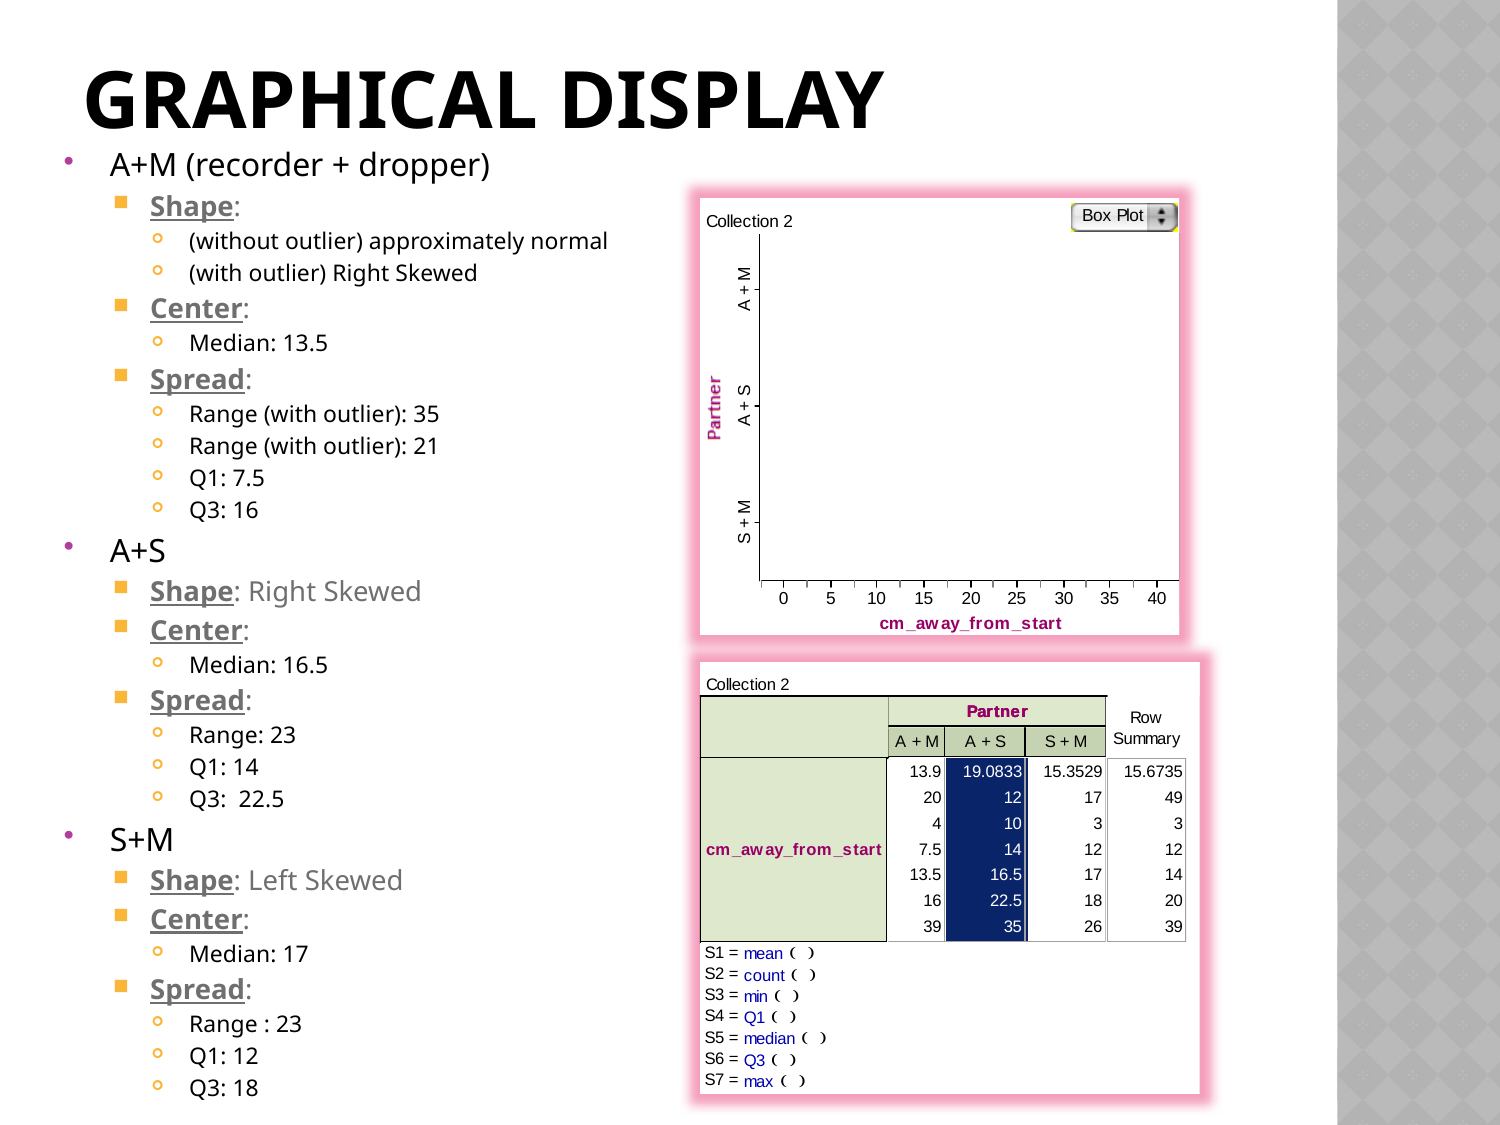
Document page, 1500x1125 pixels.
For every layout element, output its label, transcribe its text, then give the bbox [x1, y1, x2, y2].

title Graphical Display [75, 0, 1425, 144]
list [699, 197, 1182, 637]
list A+M (recorder + dropper) Shape: (without outlier) approximately normal (with outlier) Right Skewed Center: Median: 13.5 Spread: Range (with outlier): 35 Range (with outlier): 21 Q1: 7.5 Q3: 16 A+S Shape: Right Skewed Center: Median: 16.5 Spread: Range: 23 Q1: 14 Q3: 22.5 S+M Shape: Left Skewed Center: Median: 17 Spread: Range : 23 Q1: 12 Q3: 18 [50, 137, 788, 1125]
picture [699, 661, 1202, 1096]
